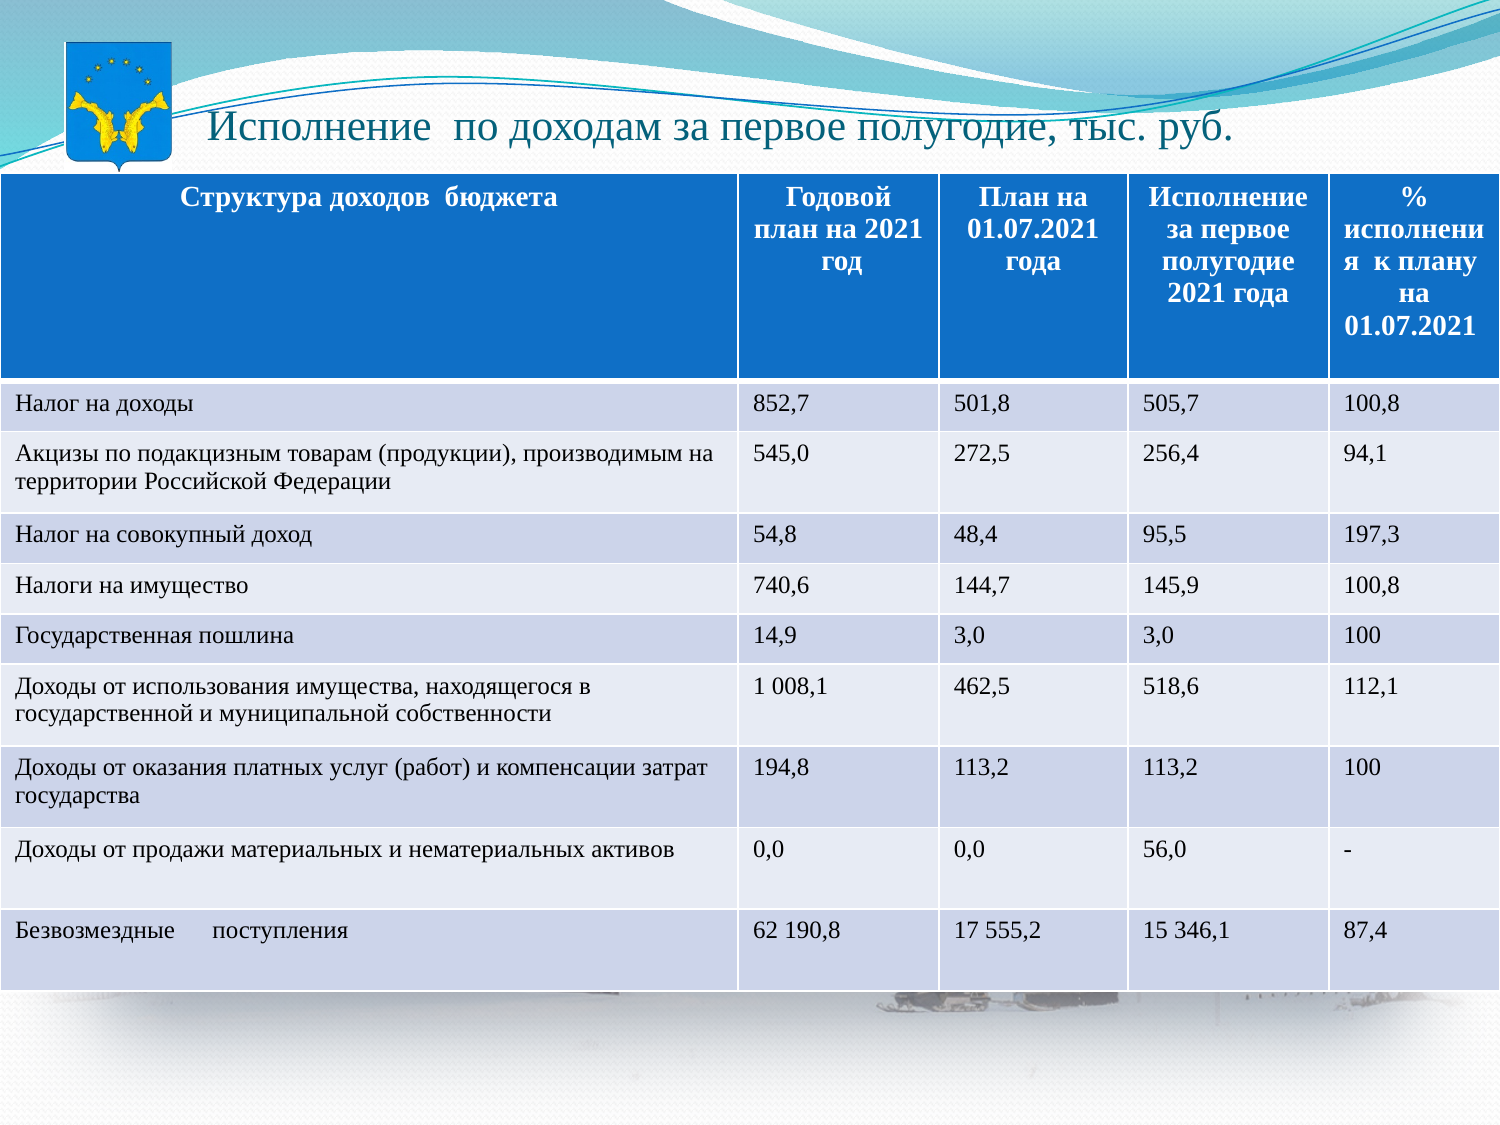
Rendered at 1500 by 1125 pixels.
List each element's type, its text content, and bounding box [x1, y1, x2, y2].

table_header План на 01.07.2021 года [940, 174, 1127, 378]
table_header % исполнения к плану на 01.07.2021 [1330, 174, 1499, 378]
table_header Годовой план на 2021 год [739, 174, 938, 378]
table_cell 100,8 [1330, 564, 1499, 613]
table_cell Государственная пошлина [1, 615, 737, 656]
title Исполнение по доходам за первое полугодие, тыс. руб. [206, 78, 1329, 149]
table_cell 100 [1330, 615, 1499, 656]
table_cell 852,7 [739, 384, 938, 431]
table_cell 94,1 [1330, 432, 1499, 512]
table_cell 100,8 [1330, 384, 1499, 431]
table_cell Налог на доходы [1, 384, 737, 431]
table_header Структура доходов бюджета [1, 174, 737, 378]
table_cell 14,9 [739, 615, 938, 656]
picture [0, 656, 1500, 1125]
table_cell 144,7 [940, 564, 1127, 613]
table_cell 54,8 [739, 514, 938, 563]
table_cell 545,0 [739, 432, 938, 512]
picture [64, 42, 172, 173]
table_cell 8 744,5 [58, 174, 177, 185]
table_cell Акцизы по подакцизным товарам (продукции), производимым на территории Российской Федерации [1, 432, 737, 512]
table_cell 95,5 [1129, 514, 1328, 563]
table_cell 740,6 [739, 564, 938, 613]
table_cell 3,0 [1129, 615, 1328, 656]
table_cell 48,4 [940, 514, 1127, 563]
table_cell 197,3 [1330, 514, 1499, 563]
table_header Исполнение за первое полугодие 2021 года [1129, 174, 1328, 378]
table_cell 505,7 [1129, 384, 1328, 431]
table_cell 3,0 [940, 615, 1127, 656]
table_cell 272,5 [940, 432, 1127, 512]
table_cell Налоги на имущество [1, 564, 737, 613]
table_cell 501,8 [940, 384, 1127, 431]
table_cell 256,4 [1129, 432, 1328, 512]
table_cell 145,9 [1129, 564, 1328, 613]
table_cell Налог на совокупный доход [1, 514, 737, 563]
